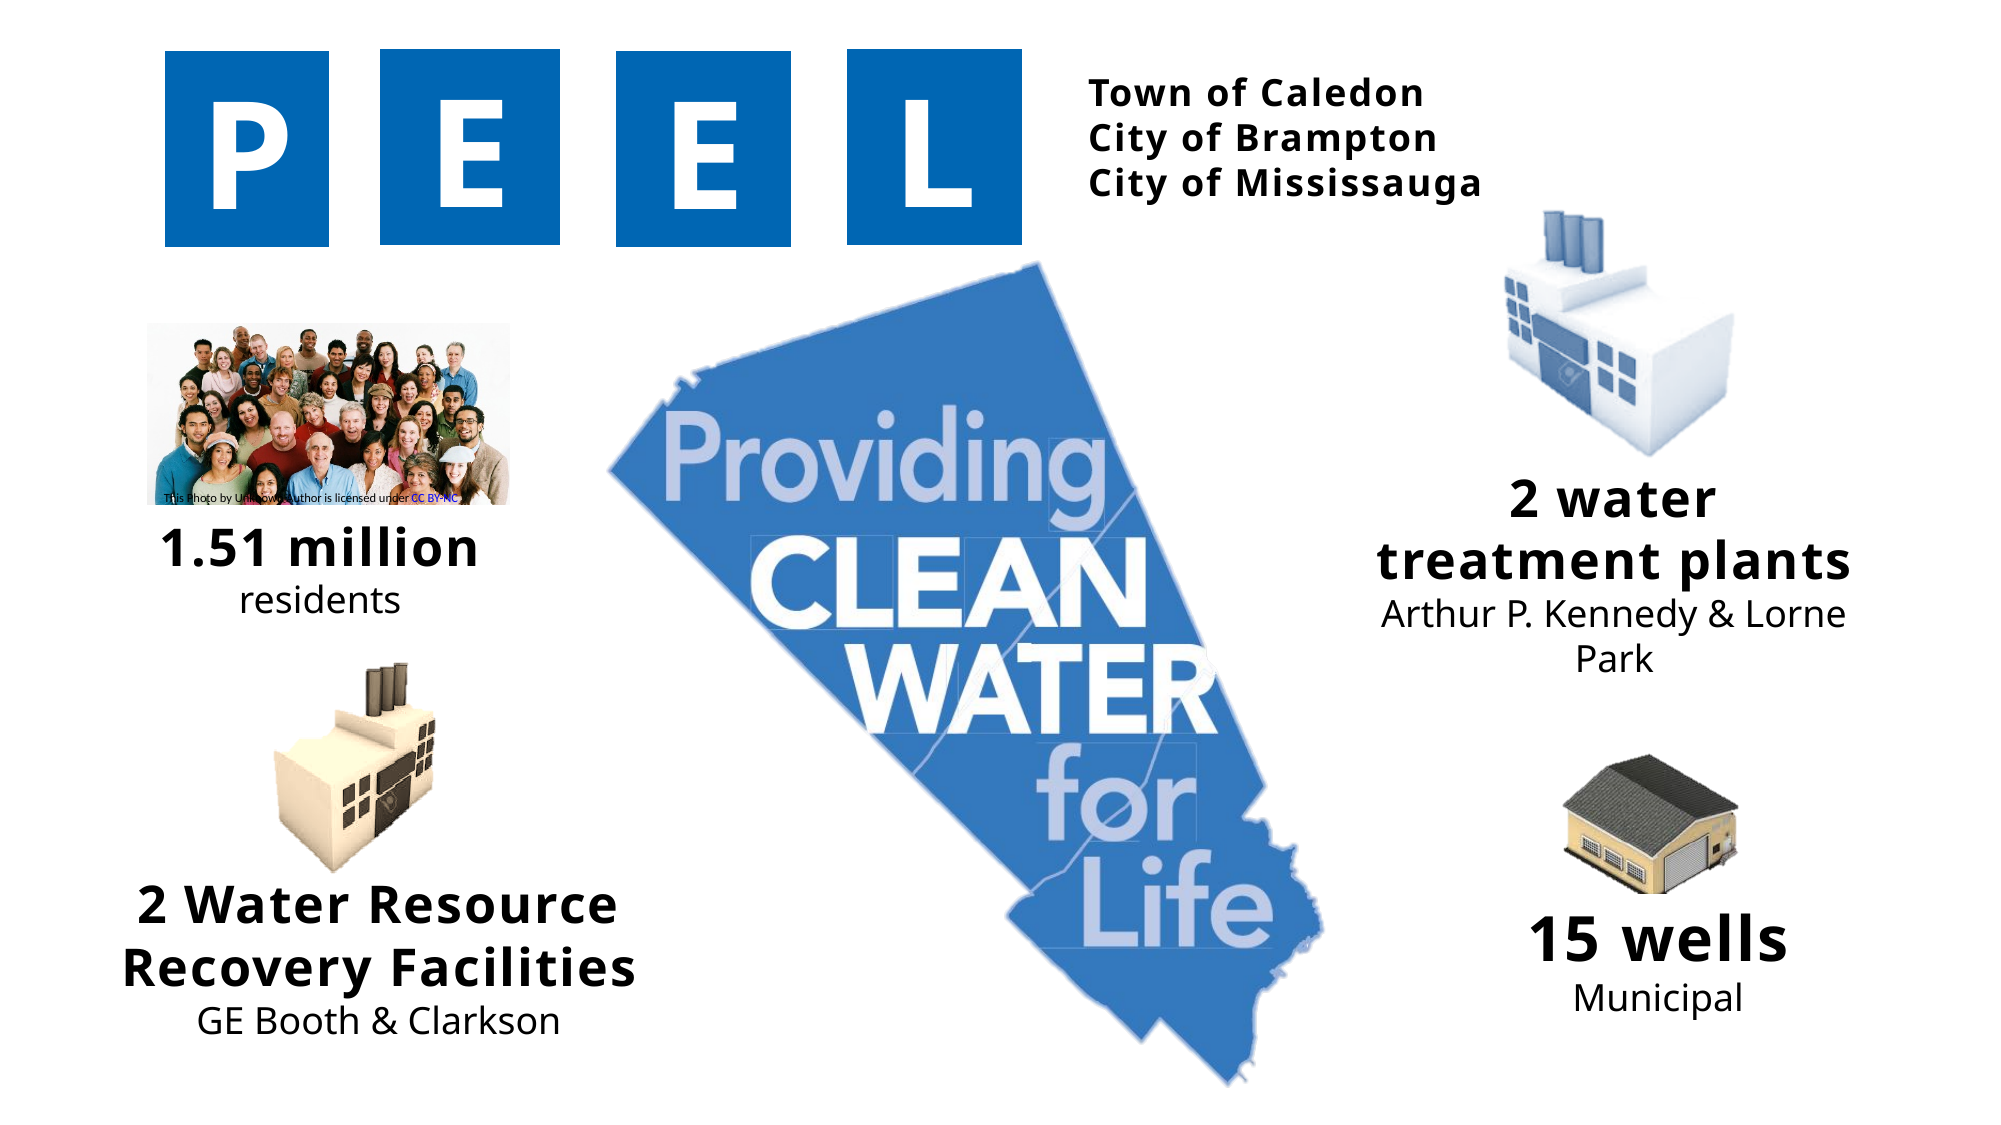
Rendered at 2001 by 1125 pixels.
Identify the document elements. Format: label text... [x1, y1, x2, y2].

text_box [1493, 731, 1823, 1028]
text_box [1355, 169, 1873, 690]
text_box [45, 628, 714, 1052]
picture [509, 240, 1434, 1125]
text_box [135, 323, 513, 631]
text_box P [165, 51, 329, 247]
text_box E [380, 49, 560, 245]
text_box L [847, 49, 1022, 238]
text_box E [616, 51, 791, 238]
text_box Town of Caledon City of Brampton City of Mississauga [1073, 60, 1590, 211]
